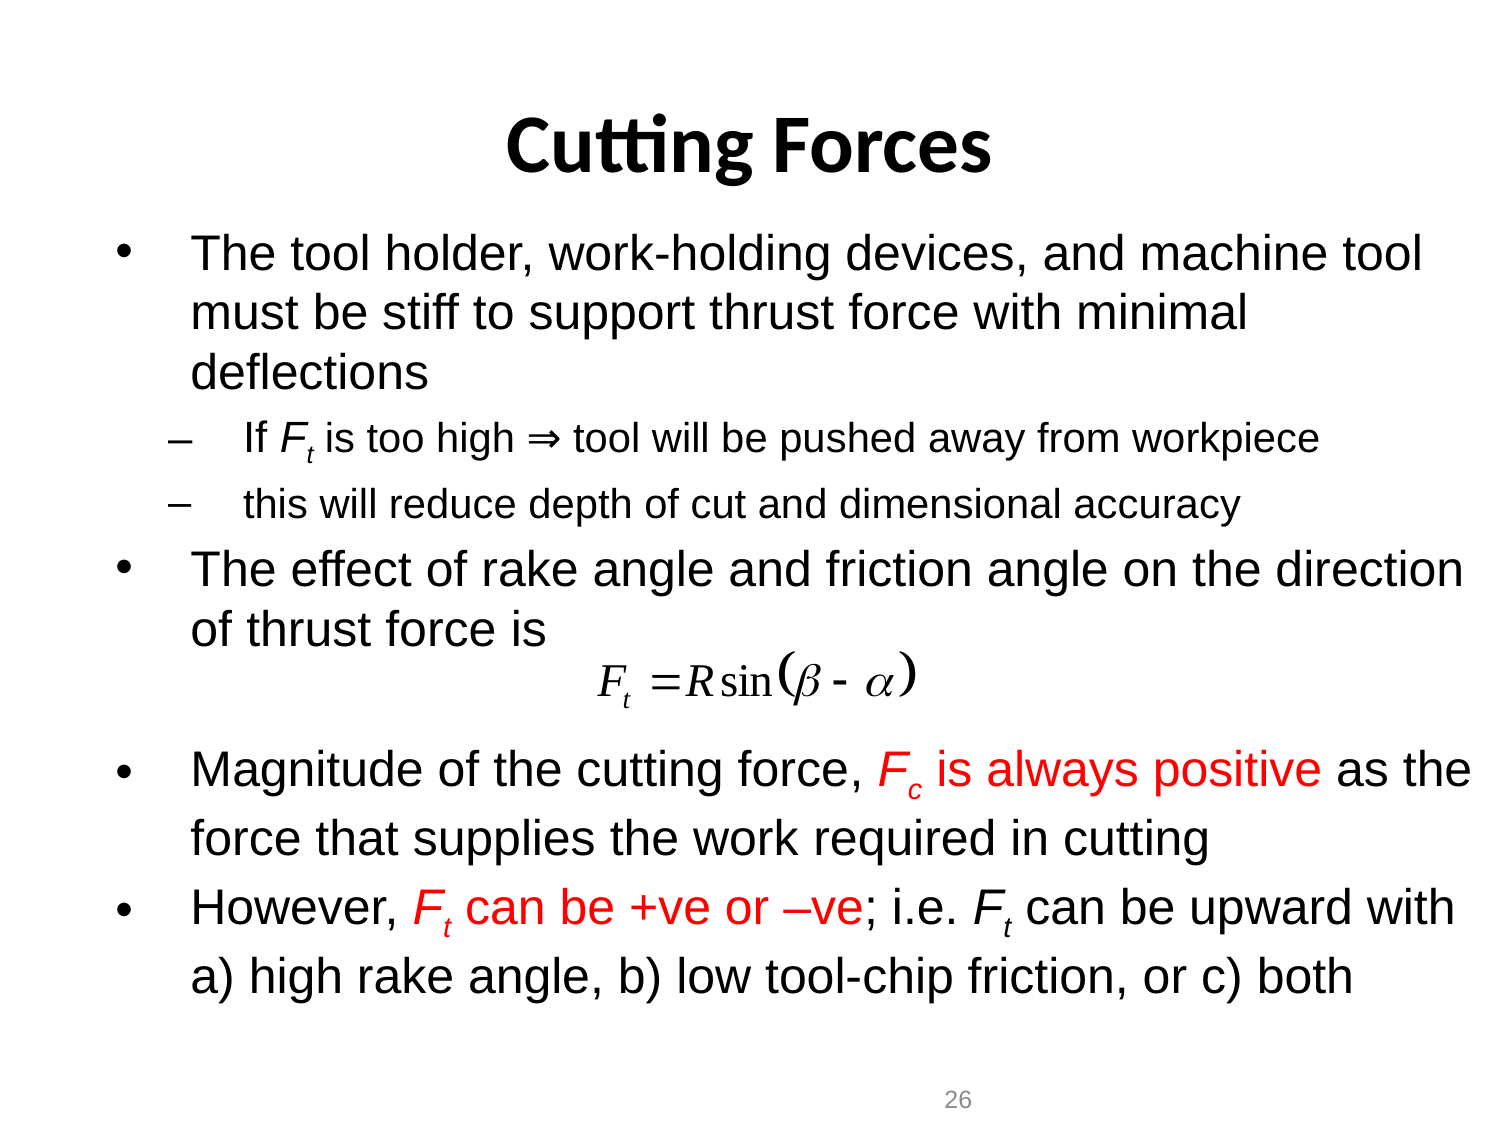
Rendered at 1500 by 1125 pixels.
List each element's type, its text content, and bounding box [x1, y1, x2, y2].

list The tool holder, work-holding devices, and machine tool must be stiff to support thrust force with minimal deflections If Ft is too high ⇒ tool will be pushed away from workpiece this will reduce depth of cut and dimensional accuracy The effect of rake angle and friction angle on the direction of thrust force is Magnitude of the cutting force, Fc is always positive as the force that supplies the work required in cutting However, Ft can be +ve or –ve; i.e. Ft can be upward with a) high rake angle, b) low tool-chip friction, or c) both [100, 212, 1500, 1075]
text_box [588, 649, 918, 721]
slide_number 26 [512, 1059, 988, 1125]
title Cutting Forces [75, 45, 1425, 233]
